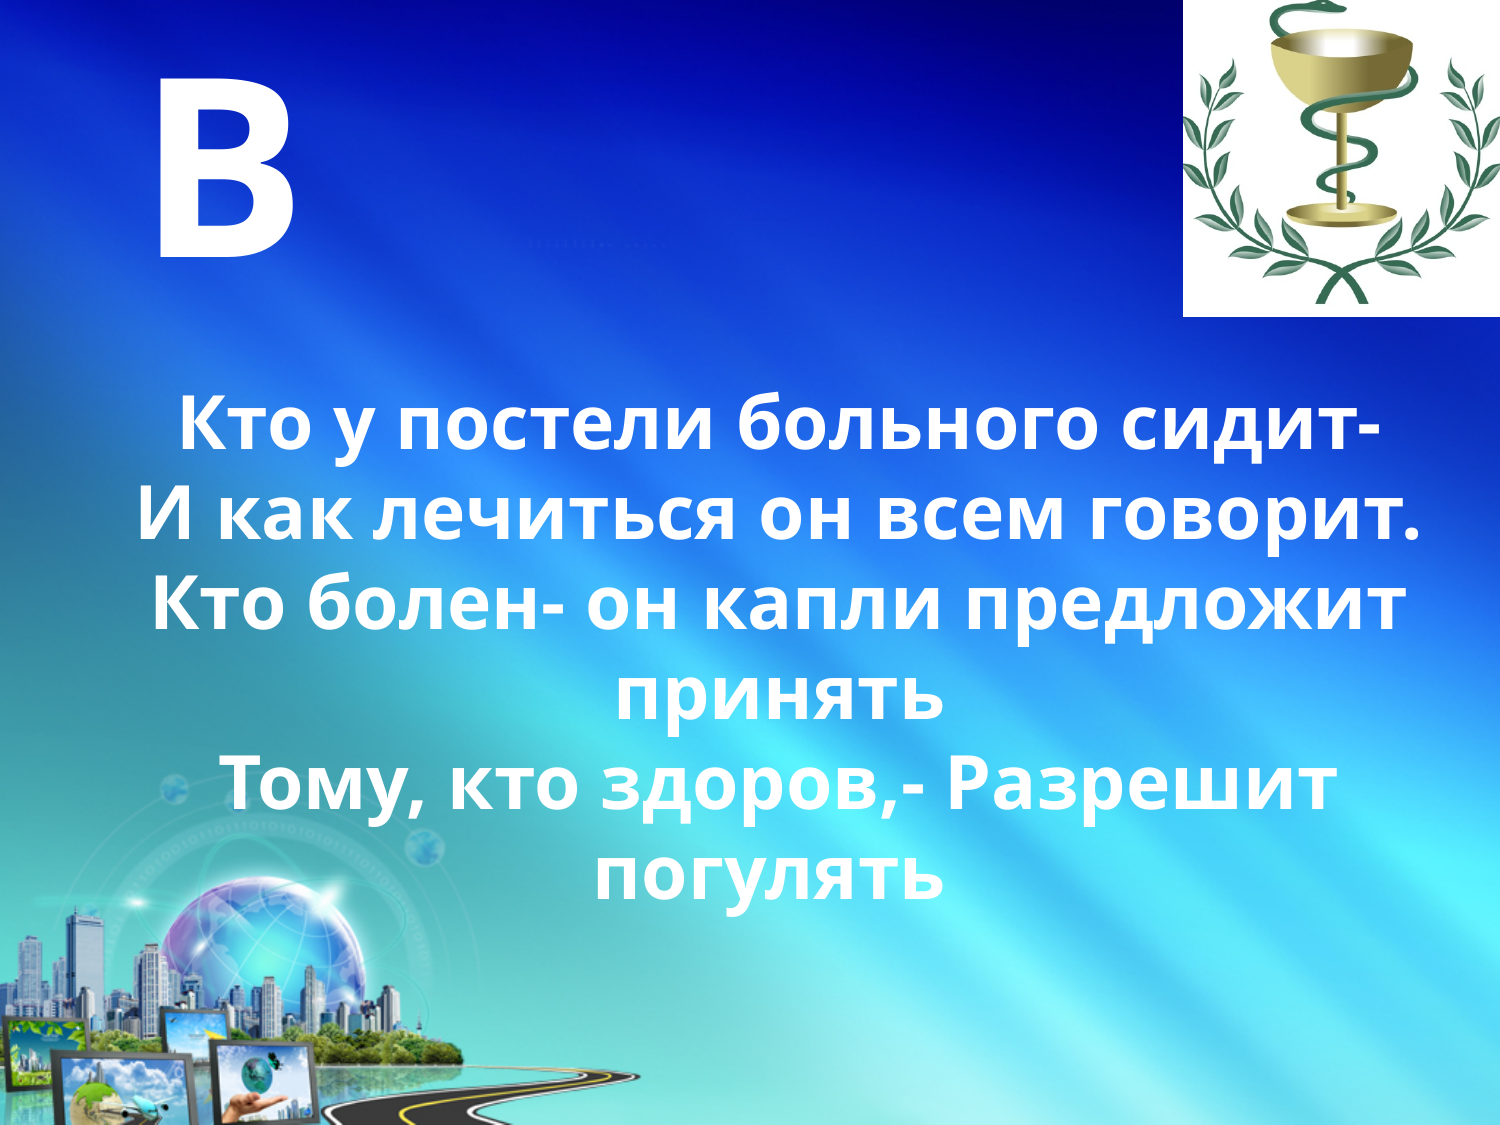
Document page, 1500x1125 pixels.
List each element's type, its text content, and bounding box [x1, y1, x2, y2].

text_box Кто у постели больного сидит- И как лечиться он всем говорит. Кто болен- он капли предложит принять Тому, кто здоров,- Разрешит погулять [81, 187, 1477, 1013]
text_box В [70, 0, 375, 315]
picture [0, 0, 1500, 1125]
